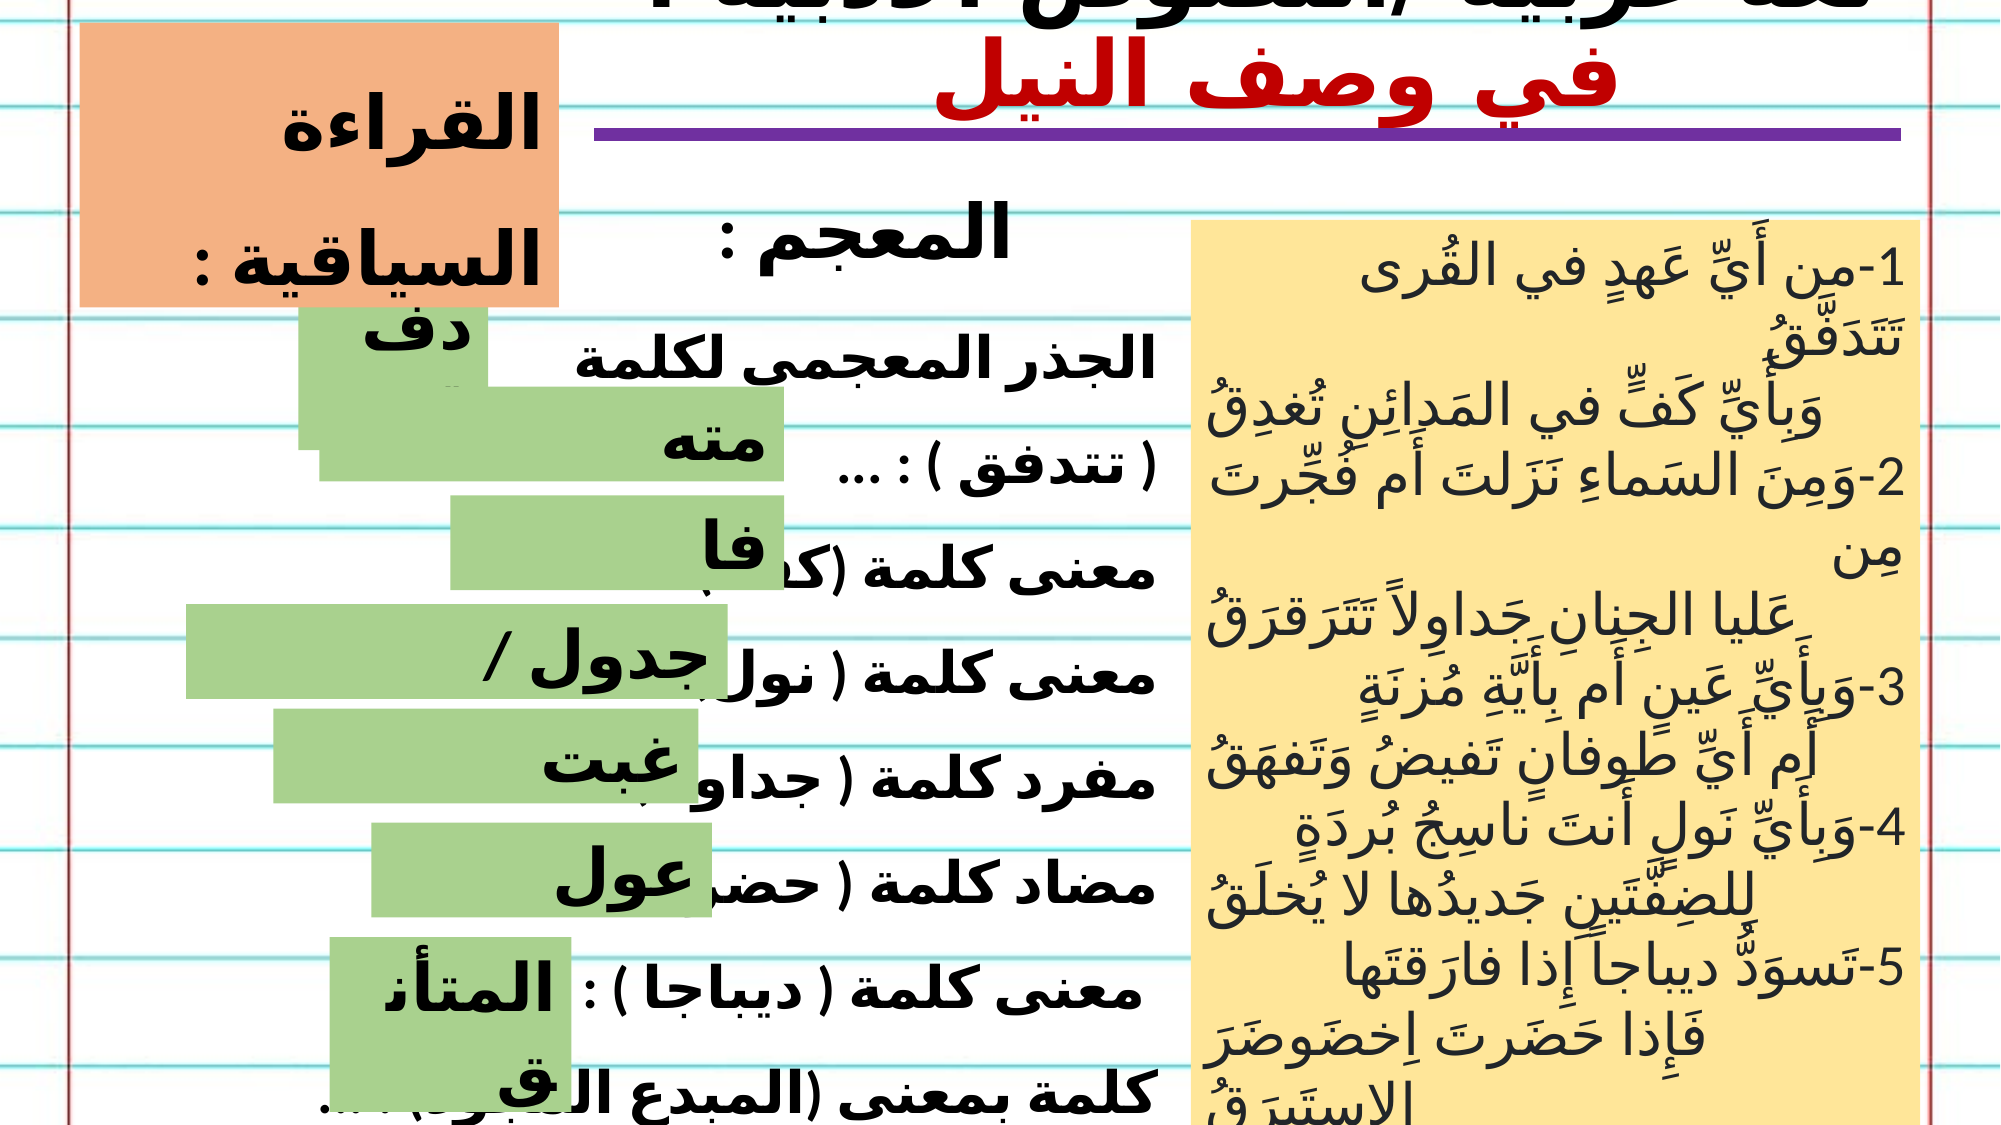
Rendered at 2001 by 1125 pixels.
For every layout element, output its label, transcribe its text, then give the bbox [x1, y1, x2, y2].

text_box فا [450, 495, 785, 591]
picture [1402, 0, 1614, 11]
text_box القراءة السياقية : [79, 22, 559, 308]
text_box 1-من أَيِّ عَهدٍ في القُرى تَتَدَفَّقُ وَبِأَيِّ كَفٍّ في المَدائِنِ تُغدِقُ 2-وَمِنَ السَماءِ نَزَلتَ أَم فُجِّرتَ مِن عَليا الجِنانِ جَداوِلاً تَتَرَقرَقُ 3-وَبِأَيِّ عَينٍ أَم بِأَيَّةِ مُزنَةٍ أَم أَيِّ طوفانٍ تَفيضُ وَتَفهَقُ 4-وَبِأَيِّ نَولٍ أَنتَ ناسِجُ بُردَةٍ لِلضِفَّتَينِ جَديدُها لا يُخلَقُ 5-تَسوَدُّ ديباجاً إِذا فارَقتَها فَإِذا حَضَرتَ اِخضَوضَرَ الإِستَبرَقُ 6-في كُلِّ آوِنَةٍ تُبَدِّلُ صِبغَةً عَجَباً وَأَنتَ الصابِغُ المُتَأَنِّقُ [1190, 219, 1921, 1125]
picture [1079, 0, 1172, 11]
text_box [594, 11, 1902, 135]
picture [1189, 0, 1396, 11]
picture [0, 0, 1024, 1125]
text_box جدول / [186, 604, 728, 699]
text_box المتأنق [329, 937, 572, 1112]
text_box دف ق [298, 308, 489, 451]
text_box مته [319, 386, 784, 482]
text_box غبت [273, 708, 699, 804]
text_box الجذر المعجمي لكلمة ( تتدفق ) : ... معنى كلمة (كف ) : ... معنى كلمة ( نول) : ... مفرد كلمة ( جداولا) : ... مضاد كلمة ( حضرت ): ... معنى كلمة ( ديباجا ) : ... كلمة بمعنى (المبدع المجود) : ... [250, 278, 1174, 1125]
picture [1029, 0, 2001, 1125]
text_box عول [371, 822, 712, 918]
picture [1039, 0, 1066, 11]
text_box المعجم : [559, 130, 1029, 278]
